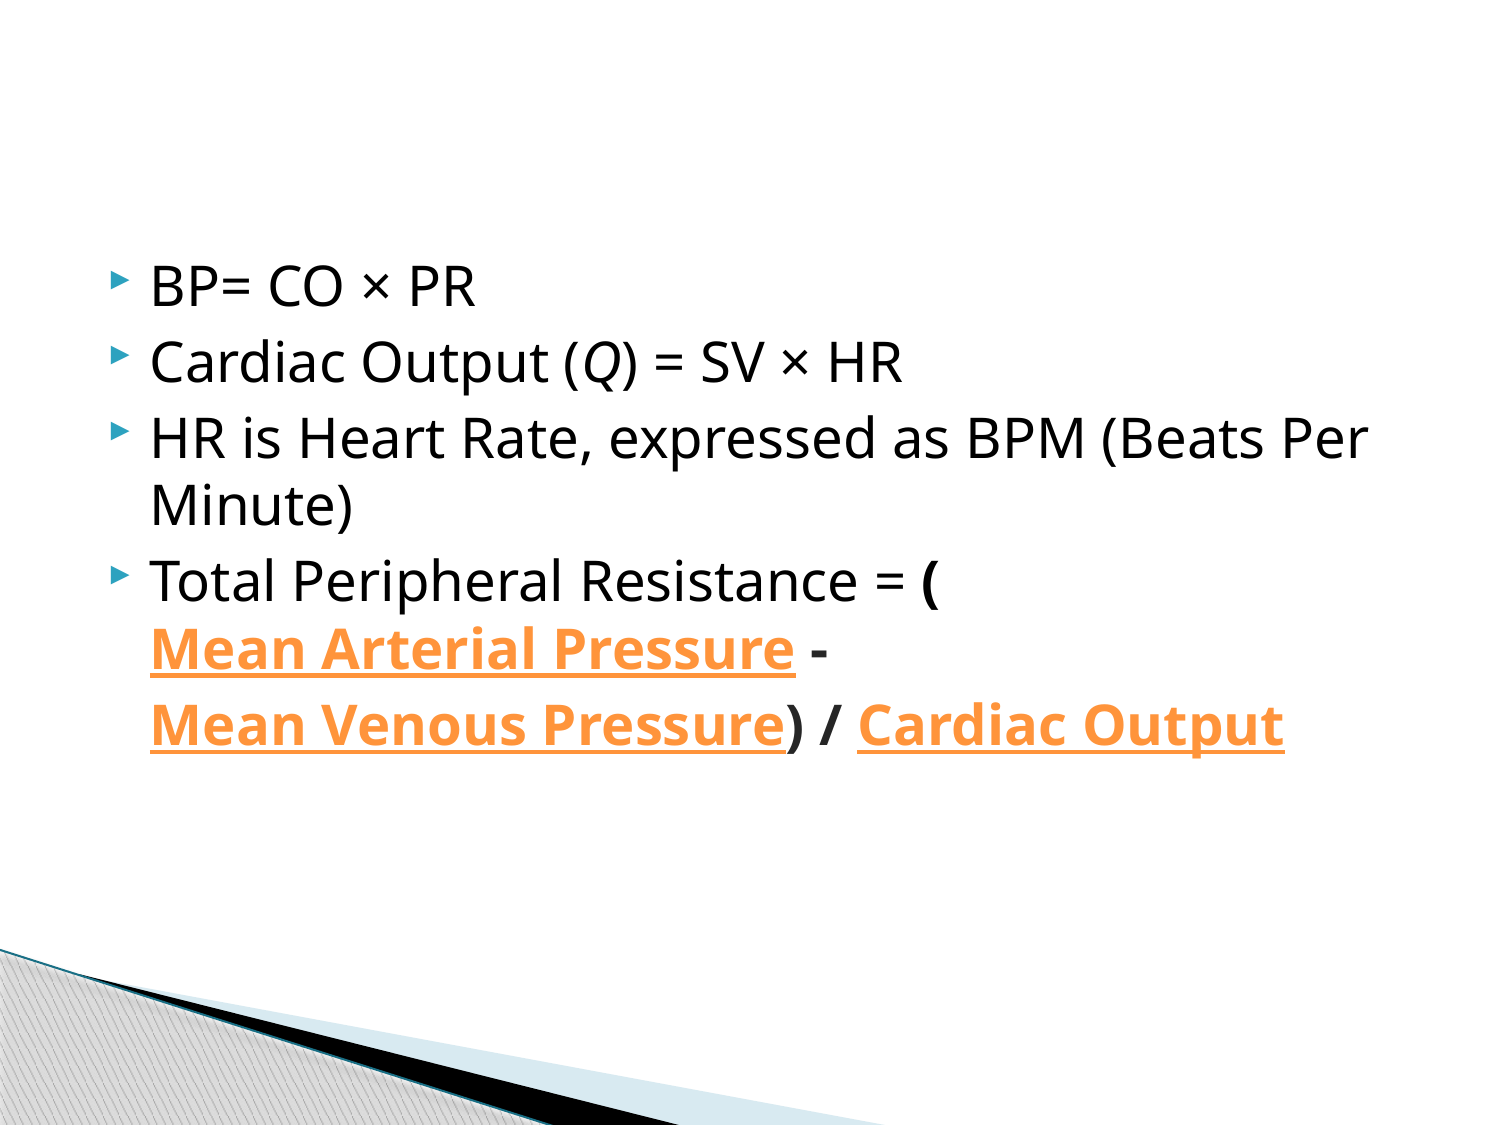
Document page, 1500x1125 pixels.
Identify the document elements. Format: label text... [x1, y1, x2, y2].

list BP= CO × PR Cardiac Output (Q) = SV × HR HR is Heart Rate, expressed as BPM (Beats Per Minute) Total Peripheral Resistance = (Mean Arterial Pressure - Mean Venous Pressure) / Cardiac Output [75, 243, 1425, 986]
